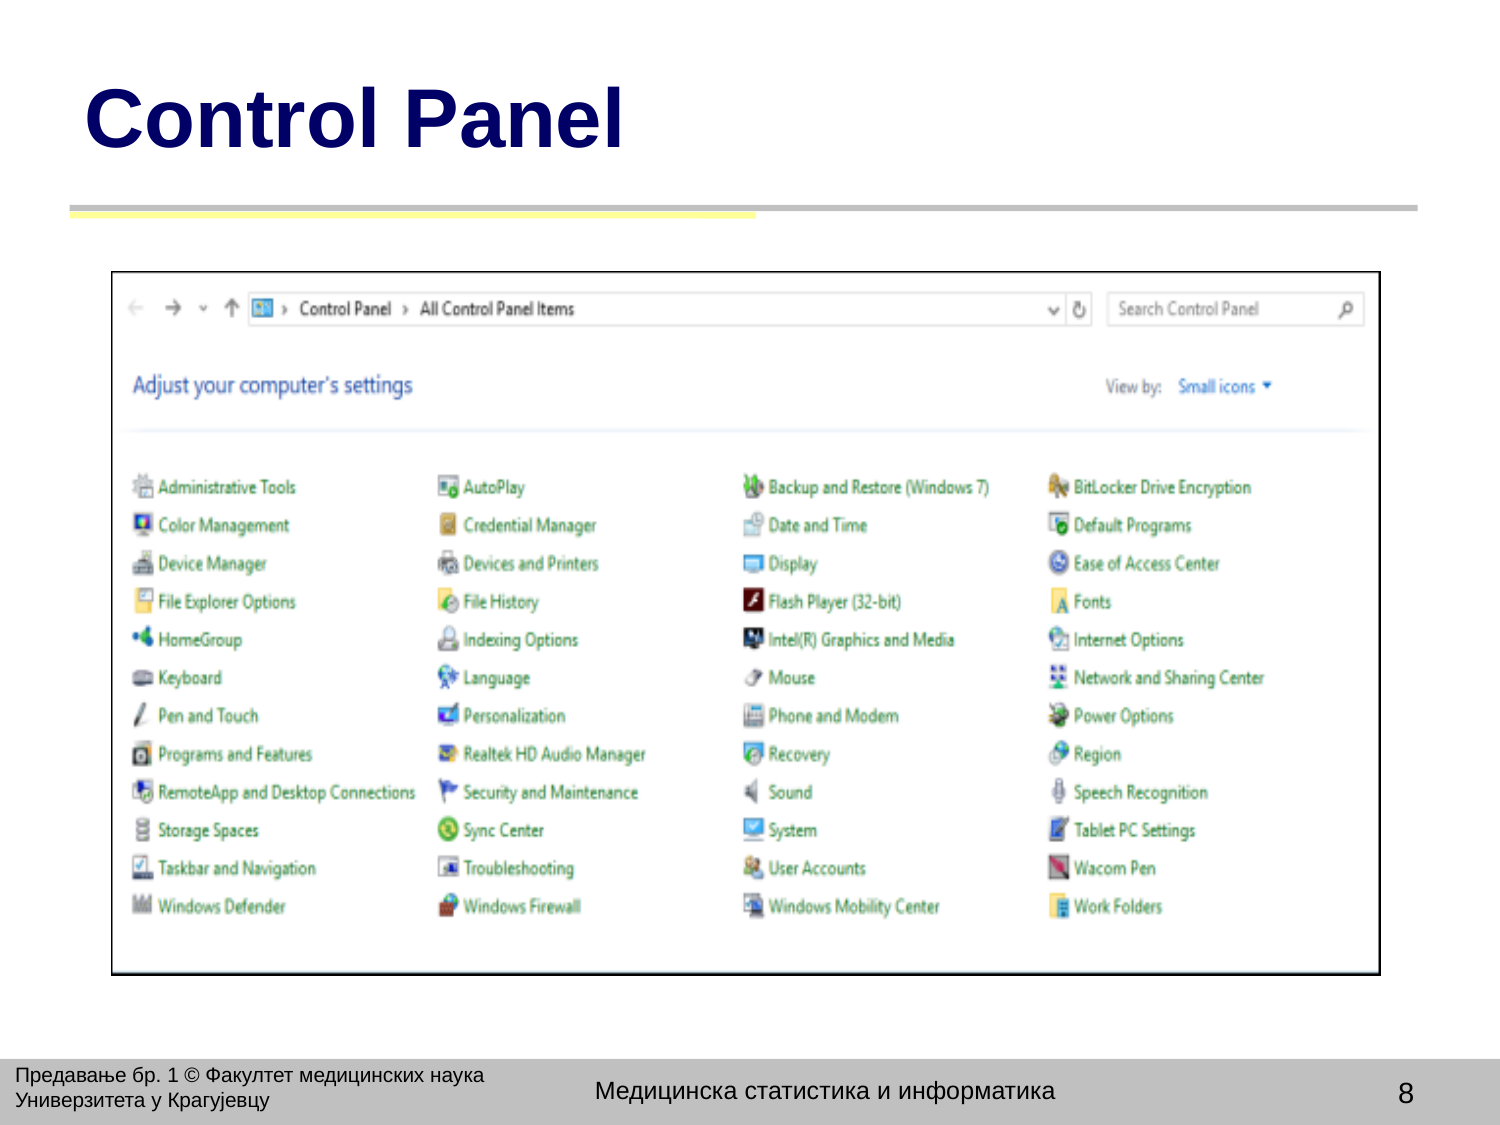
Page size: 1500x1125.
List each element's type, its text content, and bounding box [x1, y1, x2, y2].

footer Медицинска статистика и информатика [512, 1066, 1140, 1125]
title Control Panel [69, 19, 1426, 208]
slide_number 8 [1161, 1066, 1430, 1125]
picture [111, 271, 1381, 976]
slide_number Предавање бр. 1 © Факултет медицинских наука Универзитета у Крагујевцу [0, 1053, 624, 1108]
